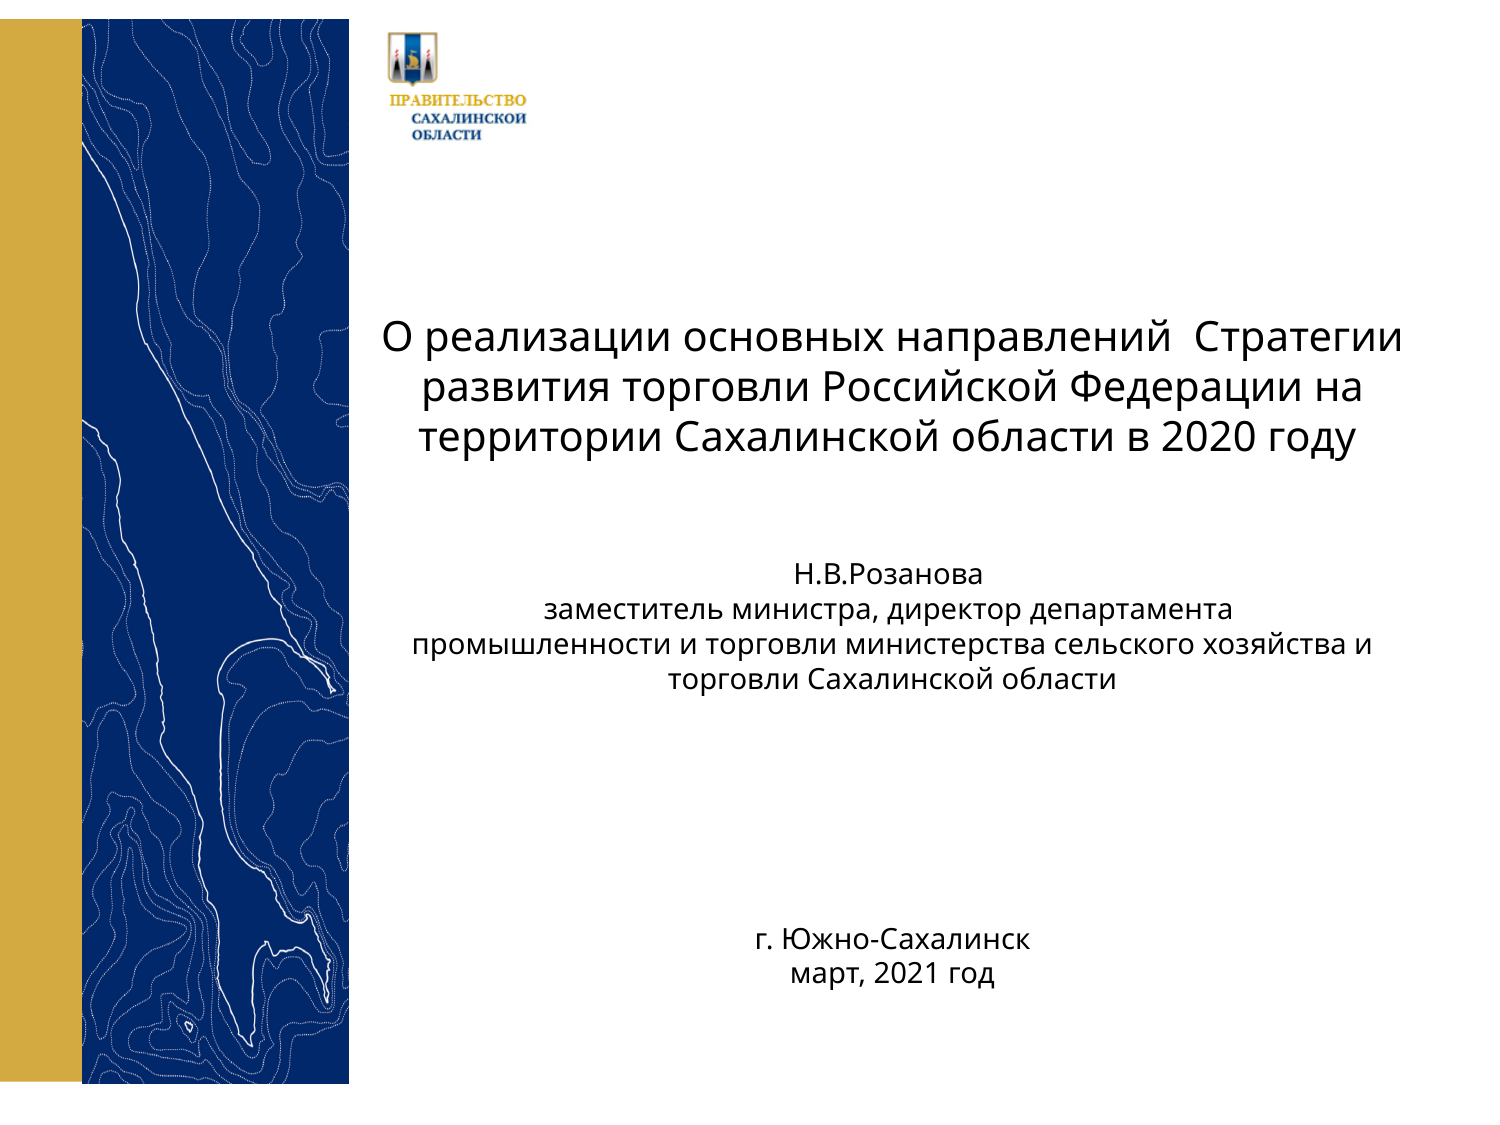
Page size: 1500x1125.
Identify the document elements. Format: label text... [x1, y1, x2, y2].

text_box [0, 17, 83, 1084]
text_box О реализации основных направлений Стратегии развития торговли Российской Федерации на территории Сахалинской области в 2020 году Н.В.Розанова заместитель министра, директор департамента промышленности и торговли министерства сельского хозяйства и торговли Сахалинской области г. Южно-Сахалинск март, 2021 год [360, 302, 1425, 998]
picture [383, 30, 542, 144]
picture [82, 18, 349, 1085]
